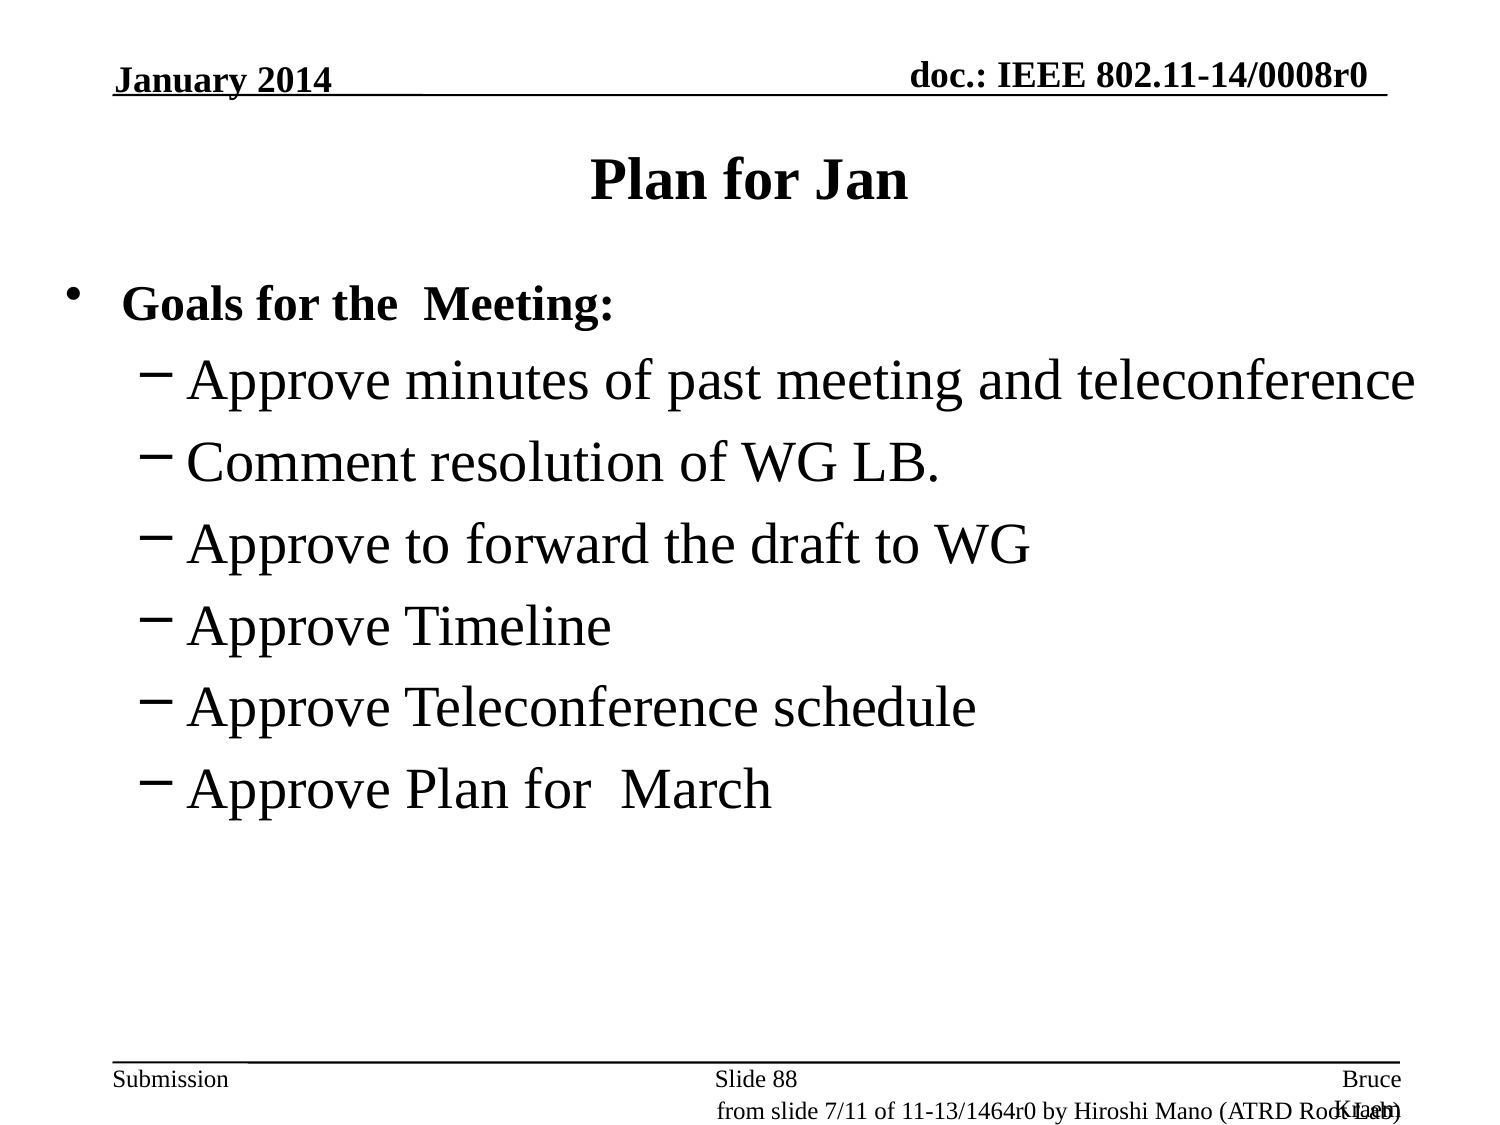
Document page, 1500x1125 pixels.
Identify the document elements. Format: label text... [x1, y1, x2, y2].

footer Bruce Kraemer, Marvell [1325, 1062, 1402, 1087]
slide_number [114, 54, 374, 100]
slide_number Slide 88 [712, 1062, 800, 1087]
list Goals for the Meeting: Approve minutes of past meeting and teleconference Comment resolution of WG LB. Approve to forward the draft to WG Approve Timeline Approve Teleconference schedule Approve Plan for March [50, 262, 1450, 1038]
title Plan for Jan [112, 112, 1388, 238]
text_box from slide 7/11 of 11-13/1464r0 by Hiroshi Mano (ATRD Root Lab) [343, 1087, 1417, 1125]
